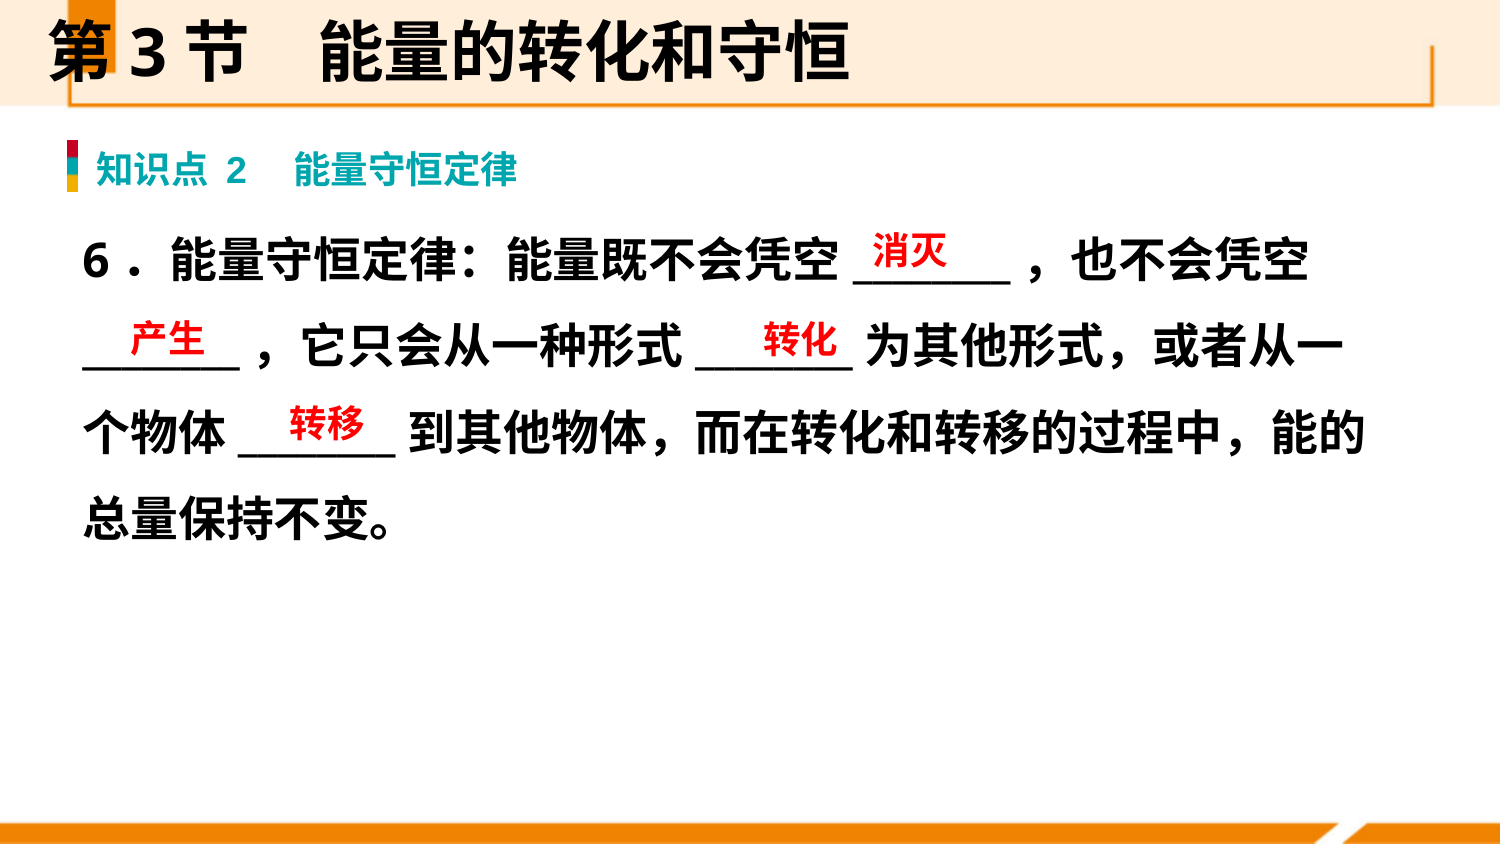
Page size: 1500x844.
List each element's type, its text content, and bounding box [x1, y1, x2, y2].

text_box 6．能量守恒定律：能量既不会凭空________，也不会凭空________，它只会从一种形式________为其他形式，或者从一个物体________到其他物体，而在转化和转移的过程中，能的总量保持不变。 [71, 195, 1393, 552]
text_box 消灭 [861, 221, 960, 278]
text_box 第3节 能量的转化和守恒 [35, 3, 863, 96]
text_box 转化 [751, 310, 850, 367]
text_box 转移 [278, 394, 377, 451]
text_box 产生 [119, 309, 218, 366]
text_box 知识点 2 能量守恒定律 [84, 140, 530, 197]
picture [0, 0, 1500, 844]
